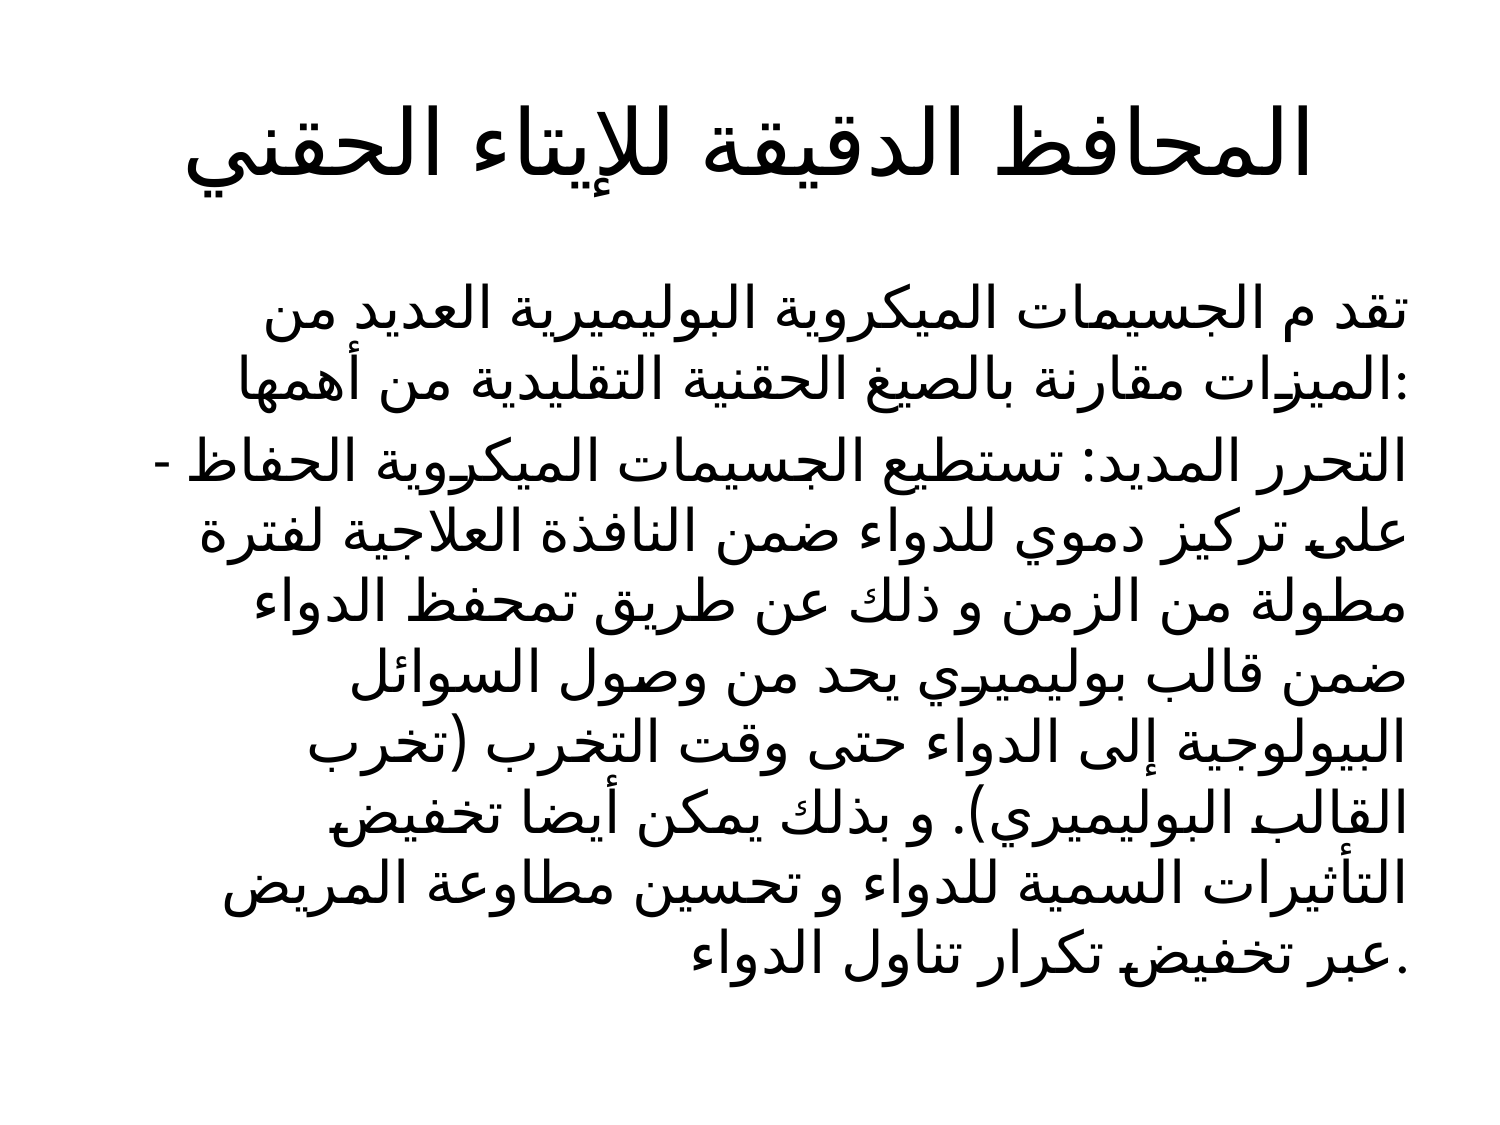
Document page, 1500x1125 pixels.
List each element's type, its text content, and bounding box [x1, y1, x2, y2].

list تقد م الجسيمات الميكروية البوليميرية العديد من الميزات مقارنة بالصيغ الحقنية التقليدية من أهمها: - التحرر المديد: تستطيع الجسيمات الميكروية الحفاظ على تركيز دموي للدواء ضمن النافذة العلاجية لفترة مطولة من الزمن و ذلك عن طريق تمحفظ الدواء ضمن قالب بوليميري يحد من وصول السوائل البيولوجية إلى الدواء حتى وقت التخرب (تخرب القالب البوليميري). و بذلك يمكن أيضا تخفيض التأثيرات السمية للدواء و تحسين مطاوعة المريض عبر تخفيض تكرار تناول الدواء. [75, 262, 1425, 1005]
title المحافظ الدقيقة للإيتاء الحقني [75, 45, 1425, 233]
